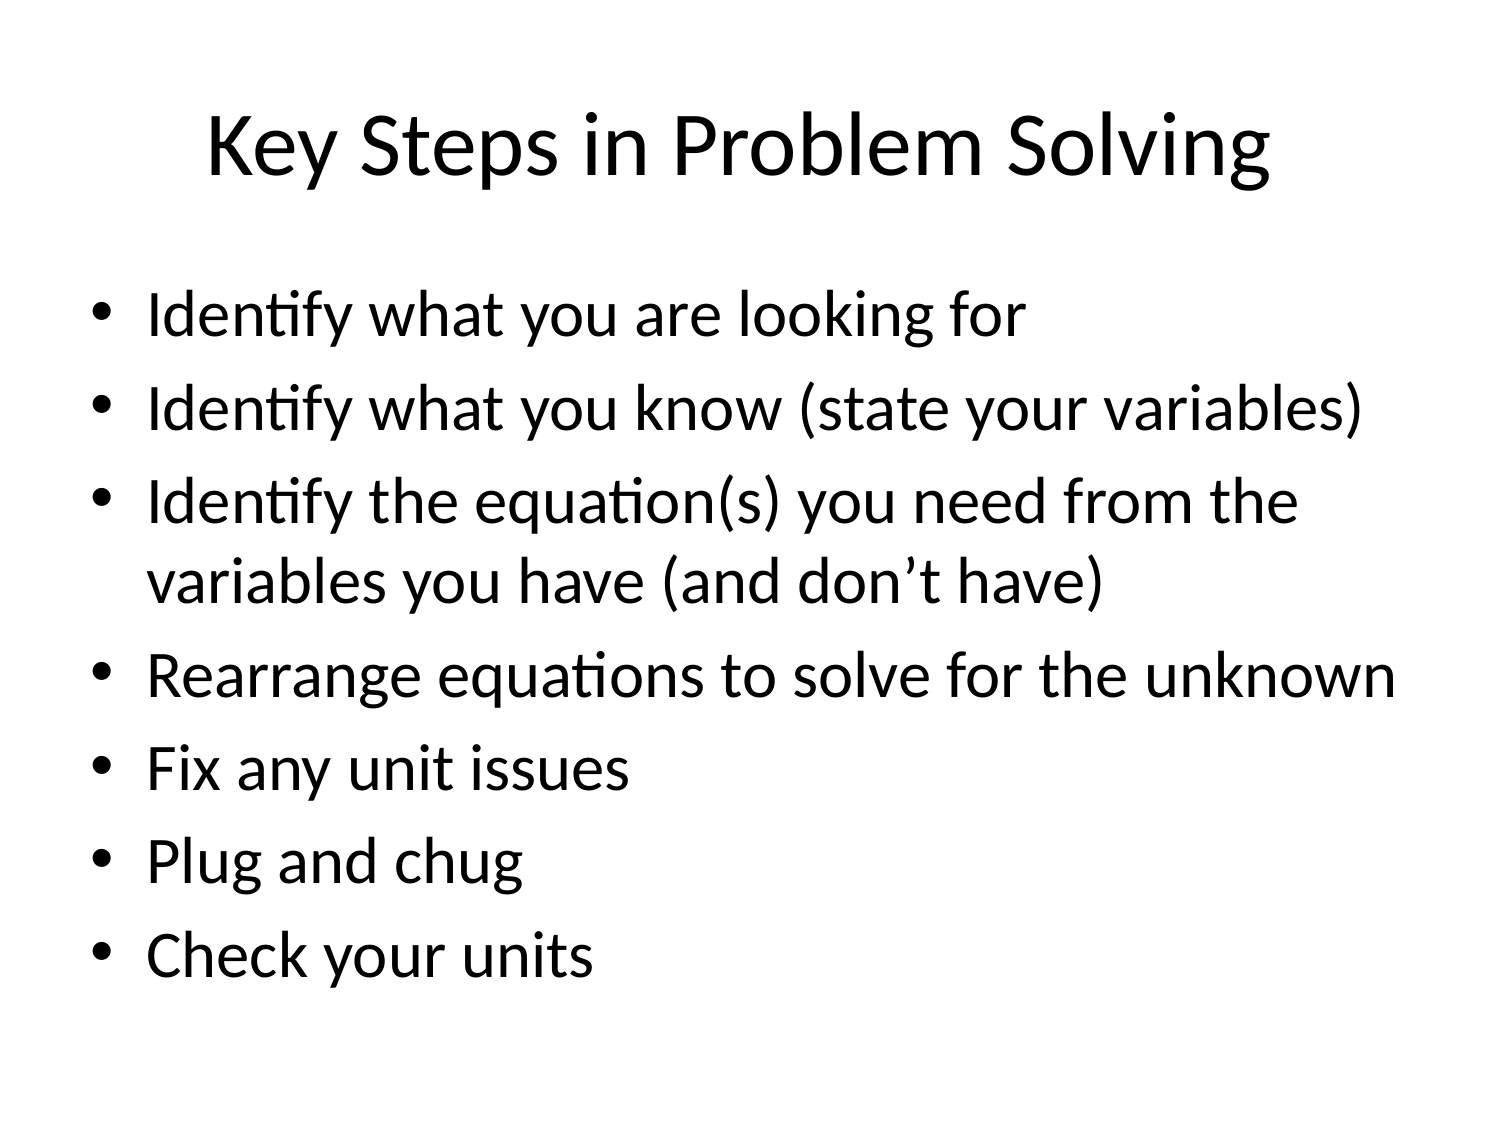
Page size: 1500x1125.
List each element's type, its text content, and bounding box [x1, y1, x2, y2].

list Identify what you are looking for Identify what you know (state your variables) Identify the equation(s) you need from the variables you have (and don’t have) Rearrange equations to solve for the unknown Fix any unit issues Plug and chug Check your units [75, 262, 1425, 1005]
title Key Steps in Problem Solving [75, 45, 1425, 233]
